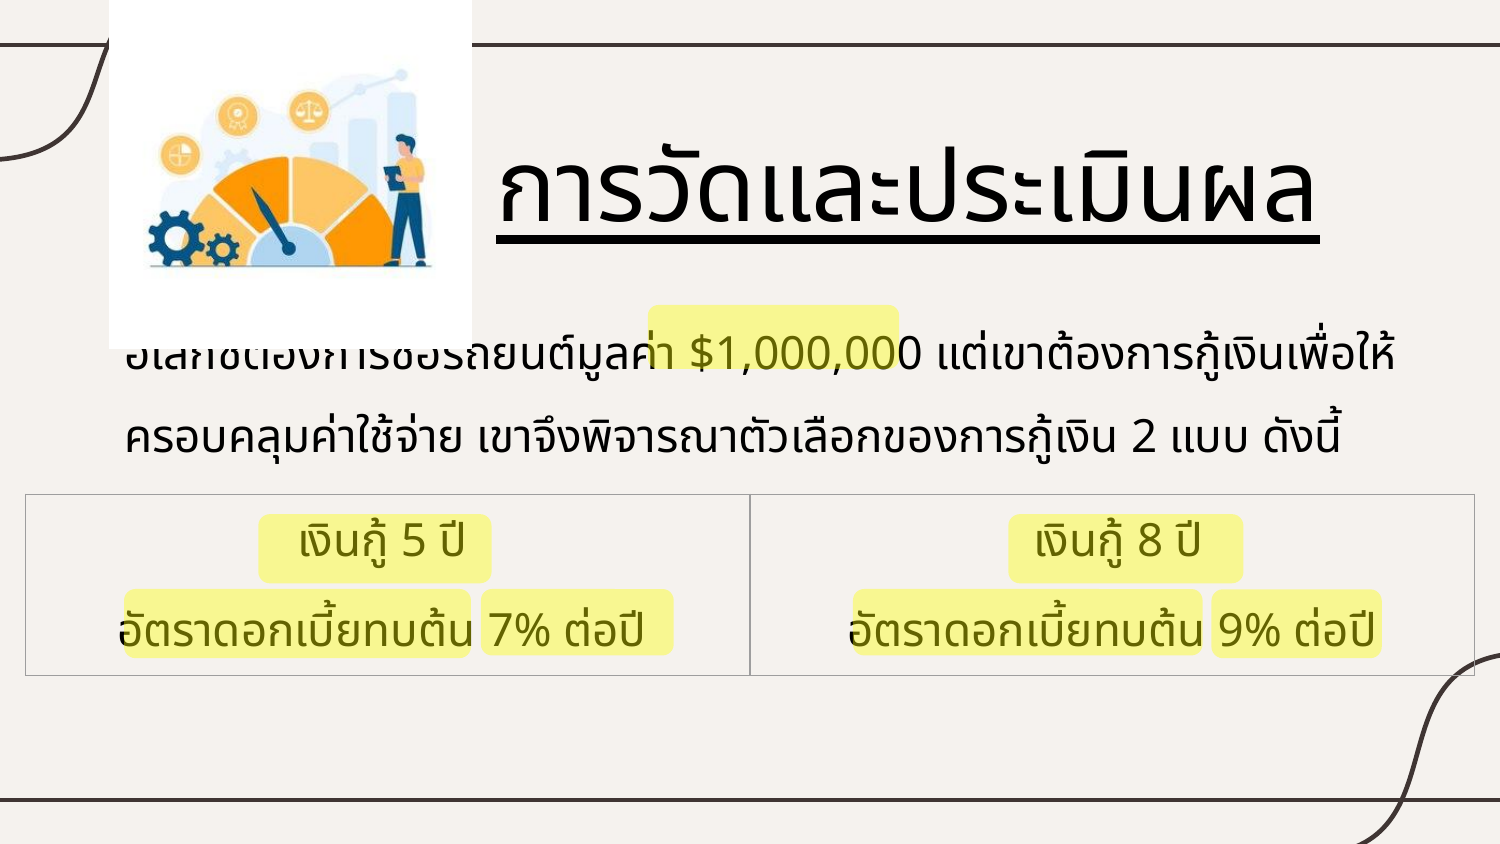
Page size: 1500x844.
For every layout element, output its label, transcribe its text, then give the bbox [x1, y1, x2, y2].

text_box การวัดและประเมินผล [480, 46, 1456, 227]
text_box อเล็กซ์ต้องการซื้อรถยนต์มูลค่า $1,000,000 แต่เขาต้องการกู้เงินเพื่อให้ครอบคลุมค่าใช้จ่าย เขาจึงพิจารณาตัวเลือกของการกู้เงิน 2 แบบ ดังนี้ [109, 676, 1466, 844]
text_box [852, 588, 1203, 656]
table_header เงินกู้ 5 ปี อัตราดอกเบี้ยทบต้น 7% ต่อปี [26, 495, 749, 675]
text_box [1211, 589, 1382, 659]
text_box [480, 588, 674, 656]
text_box [647, 304, 900, 369]
table_header เงินกู้ 8 ปี อัตราดอกเบี้ยทบต้น 9% ต่อปี [751, 495, 1474, 675]
picture [109, 0, 472, 350]
text_box [124, 588, 472, 659]
text_box [1008, 514, 1244, 584]
text_box [258, 514, 492, 584]
text_box อเล็กซ์ต้องการซื้อรถยนต์มูลค่า $1,000,000 แต่เขาต้องการกู้เงินเพื่อให้ครอบคลุมค่าใช้จ่าย เขาจึงพิจารณาตัวเลือกของการกู้เงิน 2 แบบ ดังนี้ [109, 284, 1466, 494]
